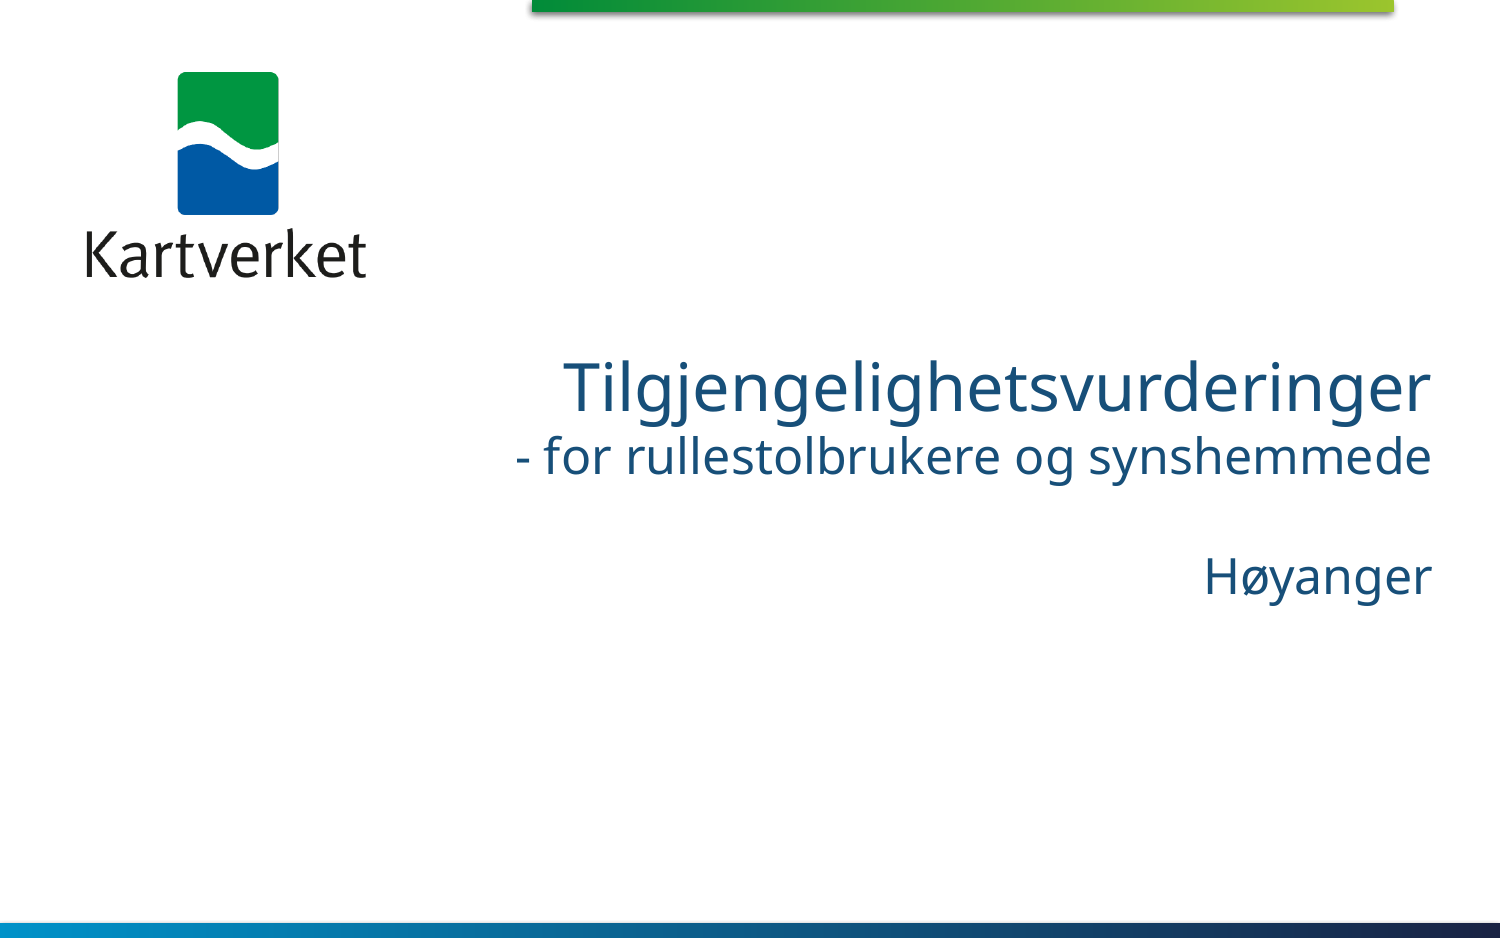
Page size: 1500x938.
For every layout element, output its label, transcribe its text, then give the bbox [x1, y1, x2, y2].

text_box Tilgjengelighetsvurderinger - for rullestolbrukere og synshemmede Høyanger [66, 337, 1449, 613]
